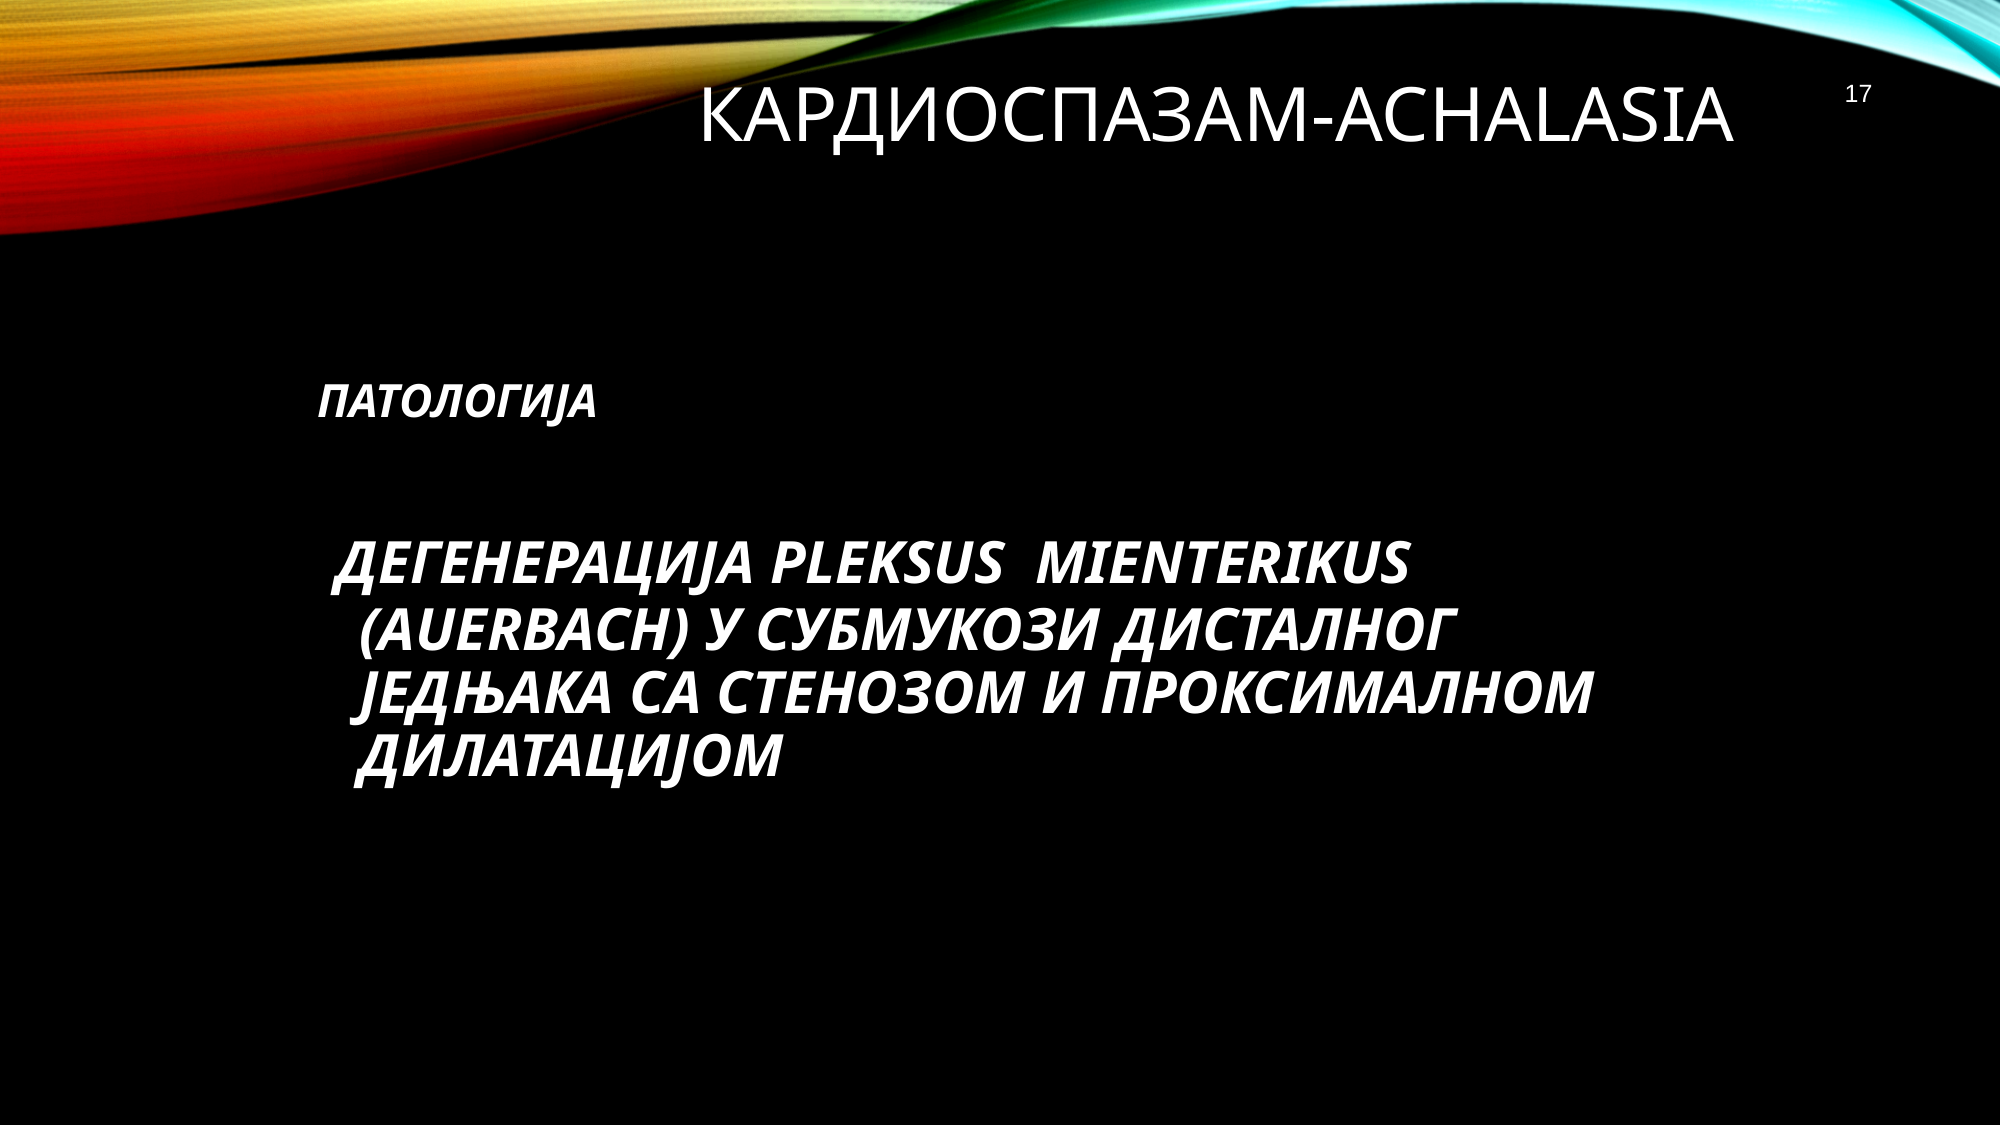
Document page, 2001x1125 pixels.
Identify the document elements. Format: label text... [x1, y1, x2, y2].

list ПАТОЛОГИЈА ДЕГЕНЕРАЦИЈА PLEKSUS MIENTERIKUS (AUERBACH) У СУБМУКОЗИ ДИСТАЛНОГ ЈЕДЊАКА СА СТЕНОЗОМ И ПРОКСИМАЛНОМ ДИЛАТАЦИЈОМ [299, 211, 1701, 1047]
slide_number 17 [1437, 62, 1888, 123]
picture [0, 0, 2000, 237]
title КАРДИОСПАЗАМ-ACHALASIA [249, 23, 1750, 211]
